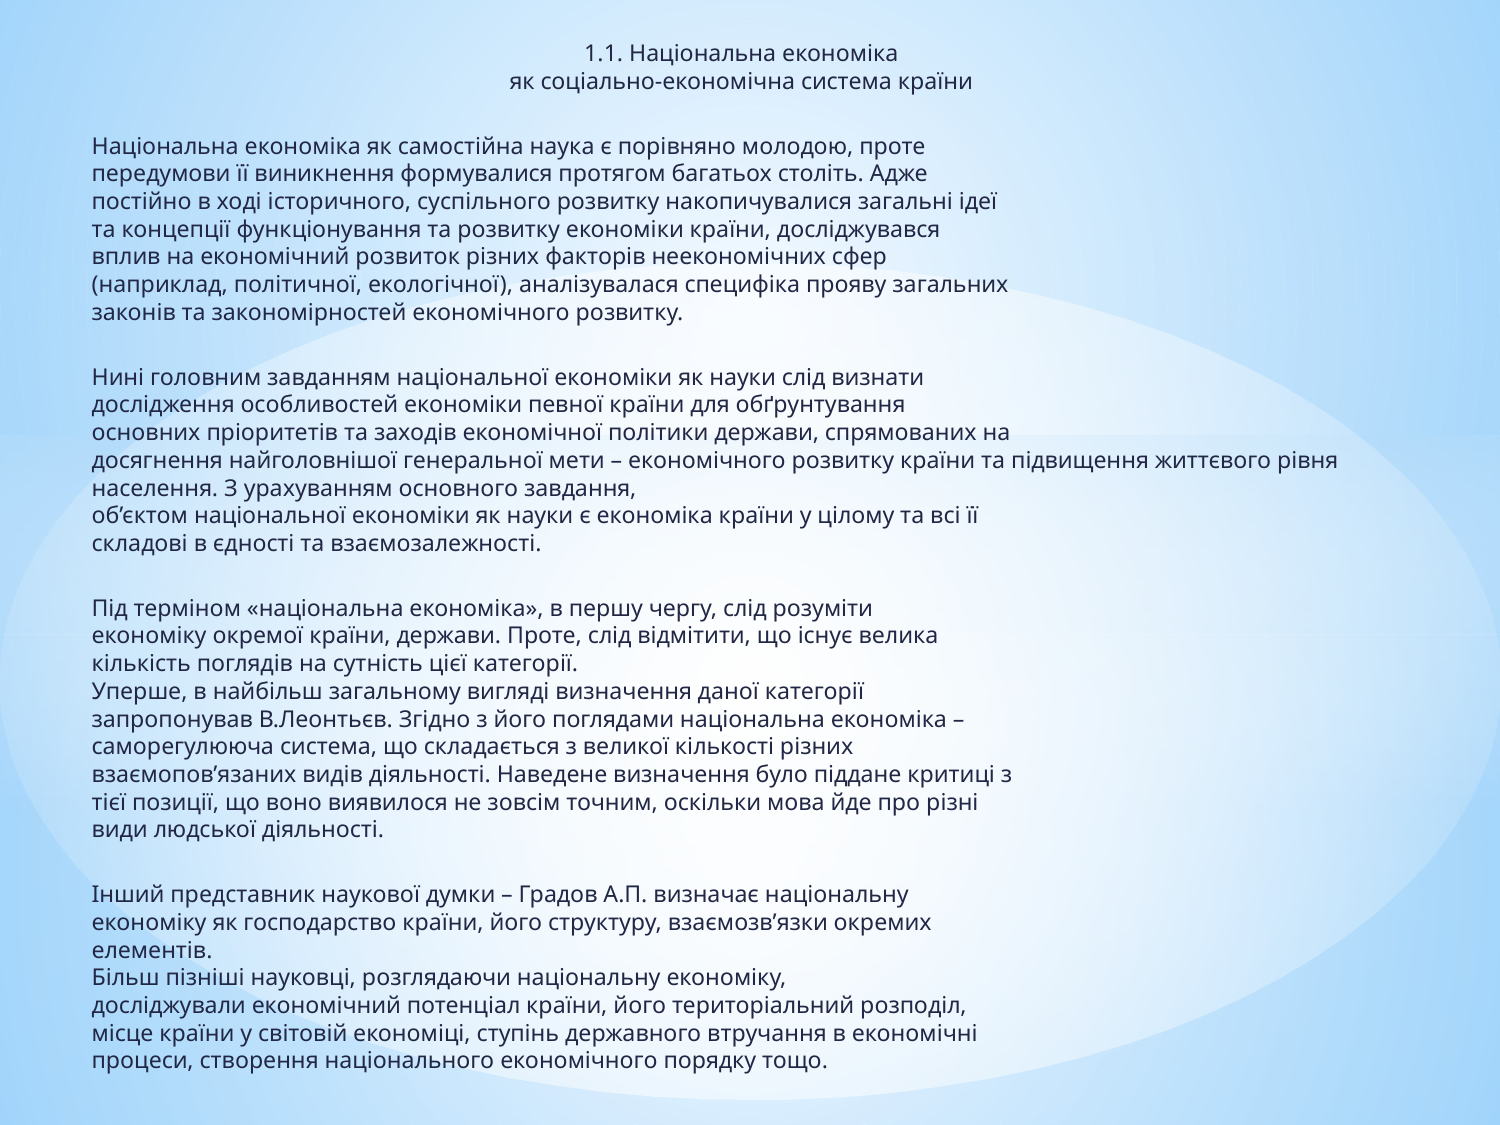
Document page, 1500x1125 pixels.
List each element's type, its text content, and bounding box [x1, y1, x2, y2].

subtitle 1.1. Національна економіка як соціально-економічна система країни Національна економіка як самостійна наука є порівняно молодою, проте передумови її виникнення формувалися протягом багатьох століть. Адже постійно в ході історичного, суспільного розвитку накопичувалися загальні ідеї та концепції функціонування та розвитку економіки країни, досліджувався вплив на економічний розвиток різних факторів неекономічних сфер (наприклад, політичної, екологічної), аналізувалася специфіка прояву загальних законів та закономірностей економічного розвитку. Нині головним завданням національної економіки як науки слід визнати дослідження особливостей економіки певної країни для обґрунтування основних пріоритетів та заходів економічної політики держави, спрямованих на досягнення найголовнішої генеральної мети – економічного розвитку країни та підвищення життєвого рівня населення. З урахуванням основного завдання, об’єктом національної економіки як науки є економіка країни у цілому та всі її складові в єдності та взаємозалежності. Під терміном «національна економіка», в першу чергу, слід розуміти економіку окремої країни, держави. Проте, слід відмітити, що існує велика кількість поглядів на сутність цієї категорії. Уперше, в найбільш загальному вигляді визначення даної категорії запропонував В.Леонтьєв. Згідно з його поглядами національна економіка – саморегулююча система, що складається з великої кількості різних взаємопов’язаних видів діяльності. Наведене визначення було піддане критиці з тієї позиції, що воно виявилося не зовсім точним, оскільки мова йде про різні види людської діяльності. Інший представник наукової думки – Градов А.П. визначає національну економіку як господарство країни, його структуру, взаємозв’язки окремих елементів. Більш пізніші науковці, розглядаючи національну економіку, досліджували економічний потенціал країни, його територіальний розподіл, місце країни у світовій економіці, ступінь державного втручання в економічні процеси, створення національного економічного порядку тощо. [76, 30, 1412, 1083]
